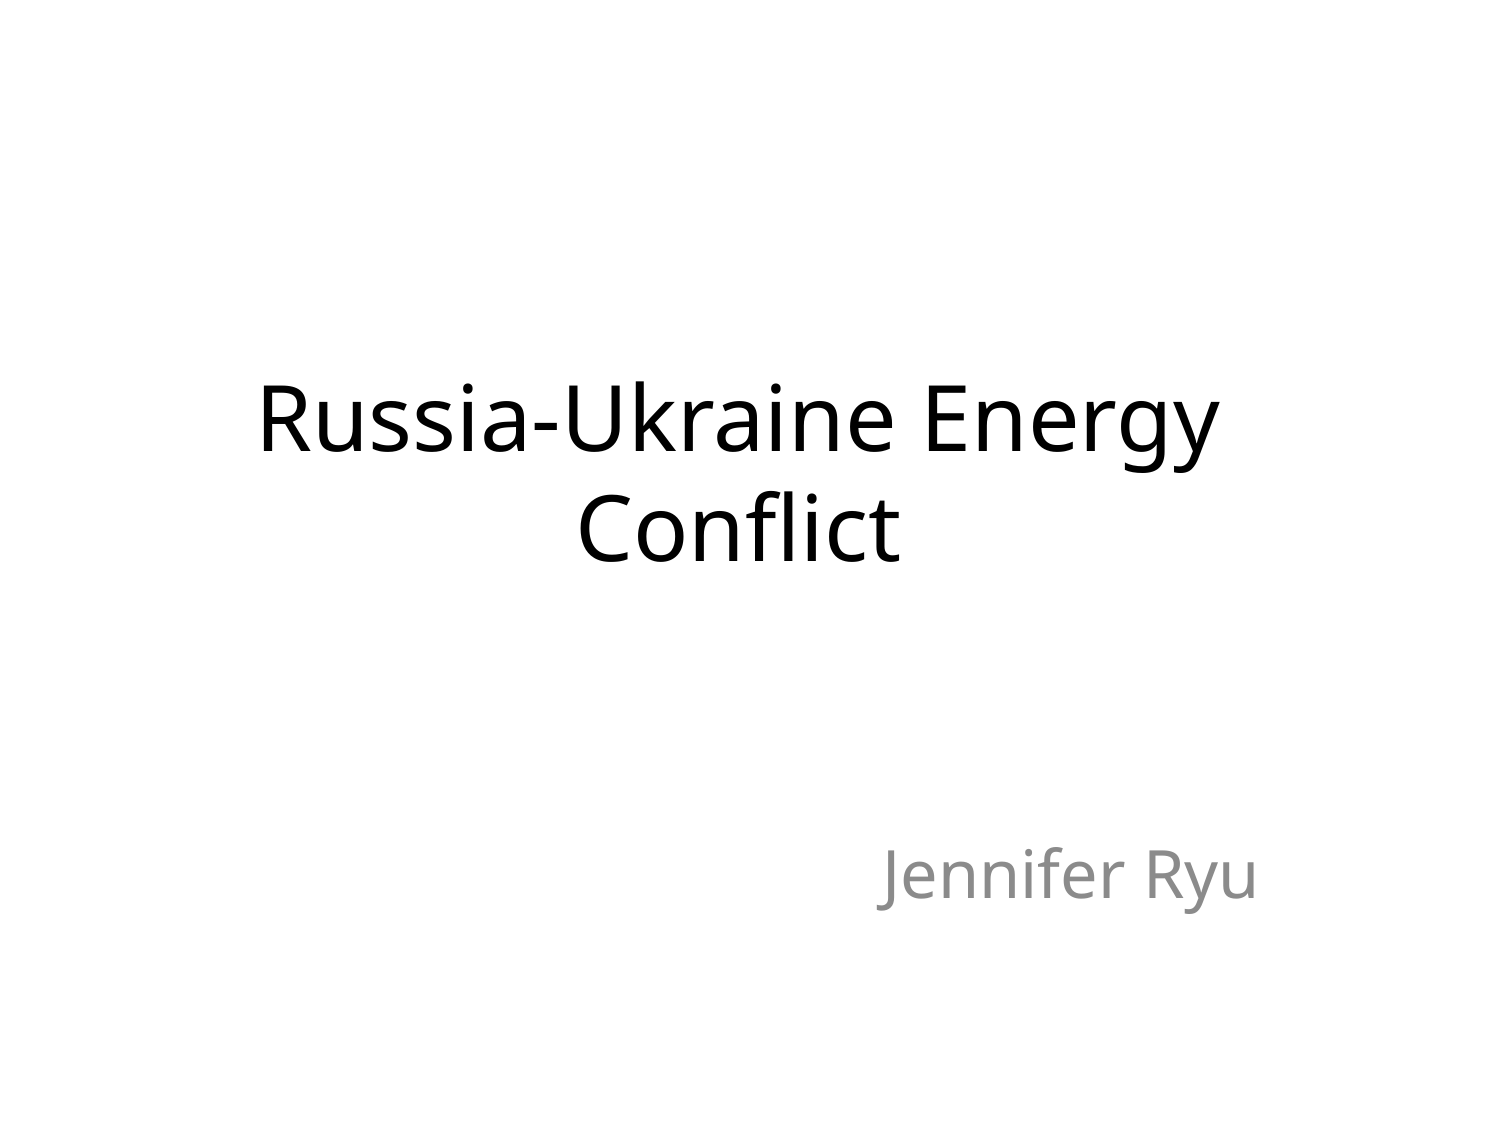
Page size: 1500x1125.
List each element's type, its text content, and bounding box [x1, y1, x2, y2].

title Russia-Ukraine Energy Conflict [70, 349, 1407, 591]
subtitle Jennifer Ryu [225, 637, 1275, 925]
